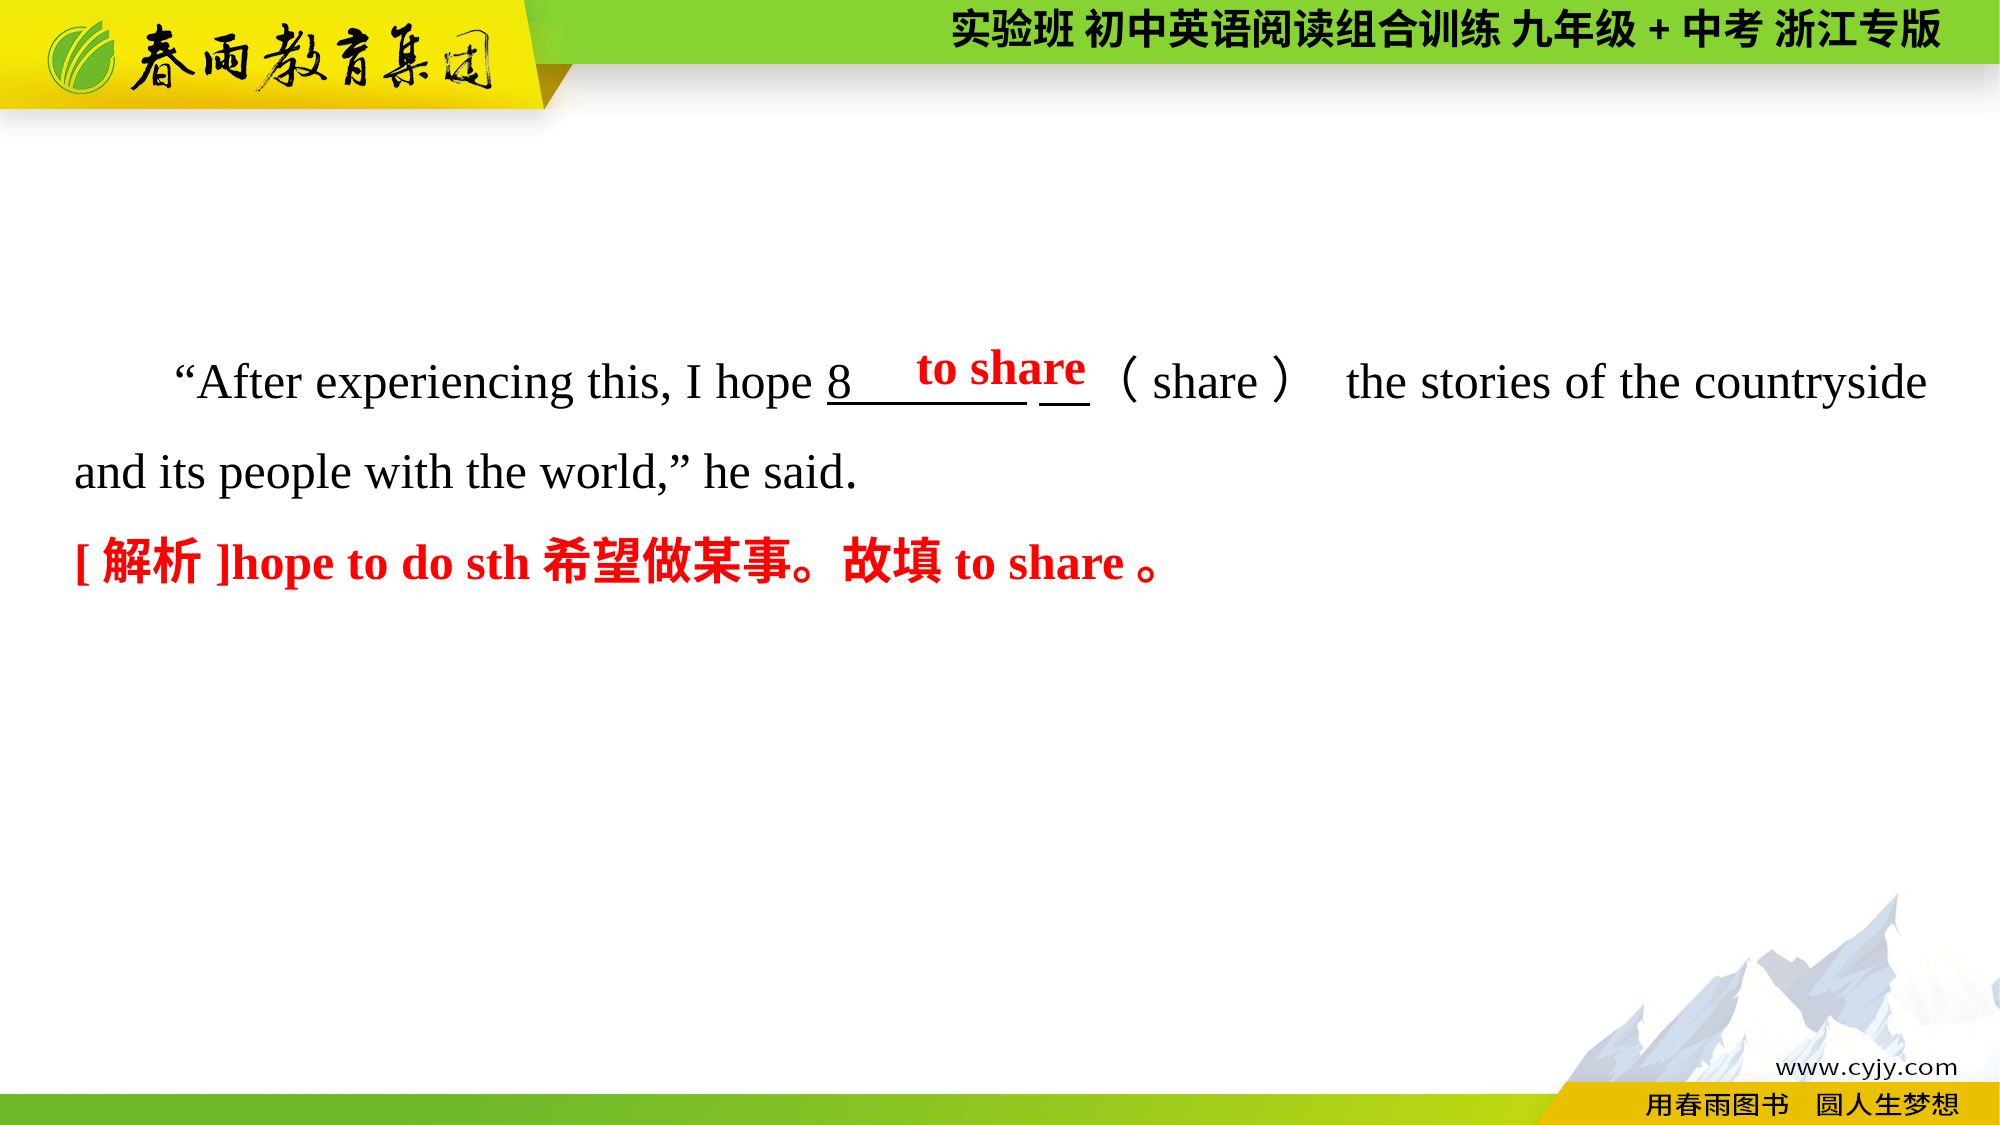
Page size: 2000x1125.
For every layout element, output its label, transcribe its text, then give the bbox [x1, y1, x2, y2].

text_box [解析]hope to do sth希望做某事。故填to share。 [59, 491, 1944, 597]
picture [0, 0, 2000, 1125]
text_box to share [901, 327, 1102, 402]
list “After experiencing this, I hope 8 （share） the stories of the countryside and its people with the world,” he said. [59, 311, 1944, 491]
